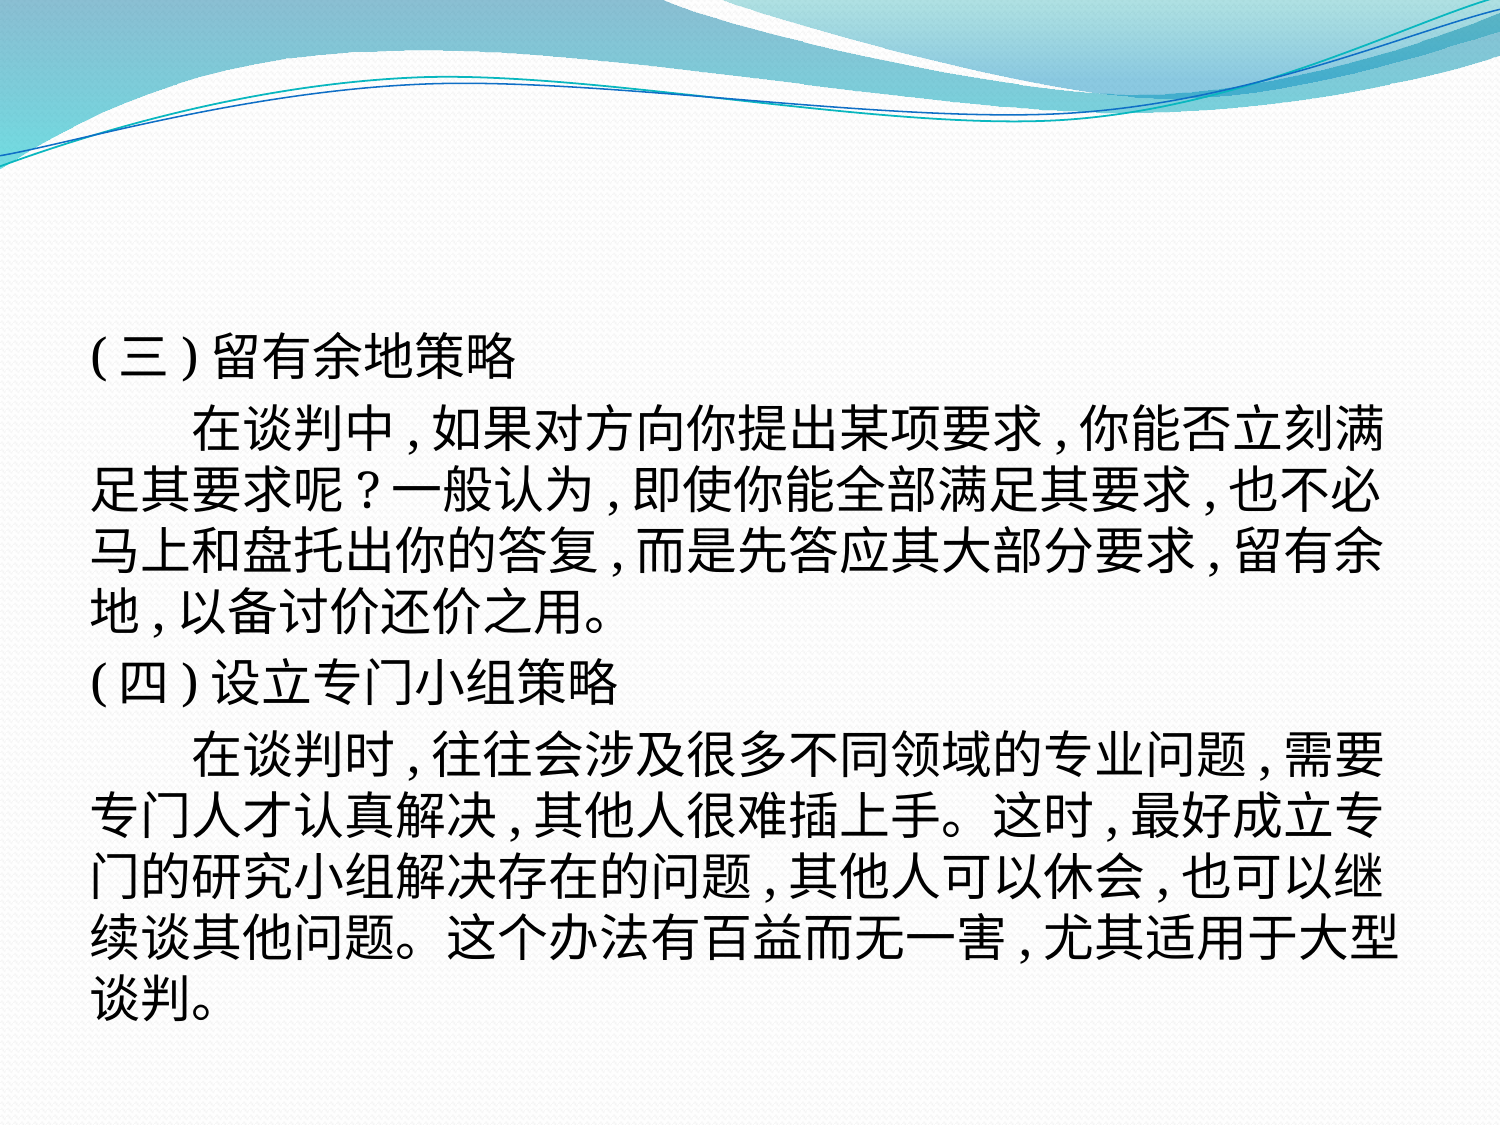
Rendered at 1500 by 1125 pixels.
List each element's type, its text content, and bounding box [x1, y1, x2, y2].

list (三)留有余地策略 在谈判中,如果对方向你提出某项要求,你能否立刻满足其要求呢?一般认为,即使你能全部满足其要求,也不必马上和盘托出你的答复,而是先答应其大部分要求,留有余地,以备讨价还价之用。 (四)设立专门小组策略 在谈判时,往往会涉及很多不同领域的专业问题,需要专门人才认真解决,其他人很难插上手。这时,最好成立专门的研究小组解决存在的问题,其他人可以休会,也可以继续谈其他问题。这个办法有百益而无一害,尤其适用于大型谈判。 [75, 317, 1425, 1038]
